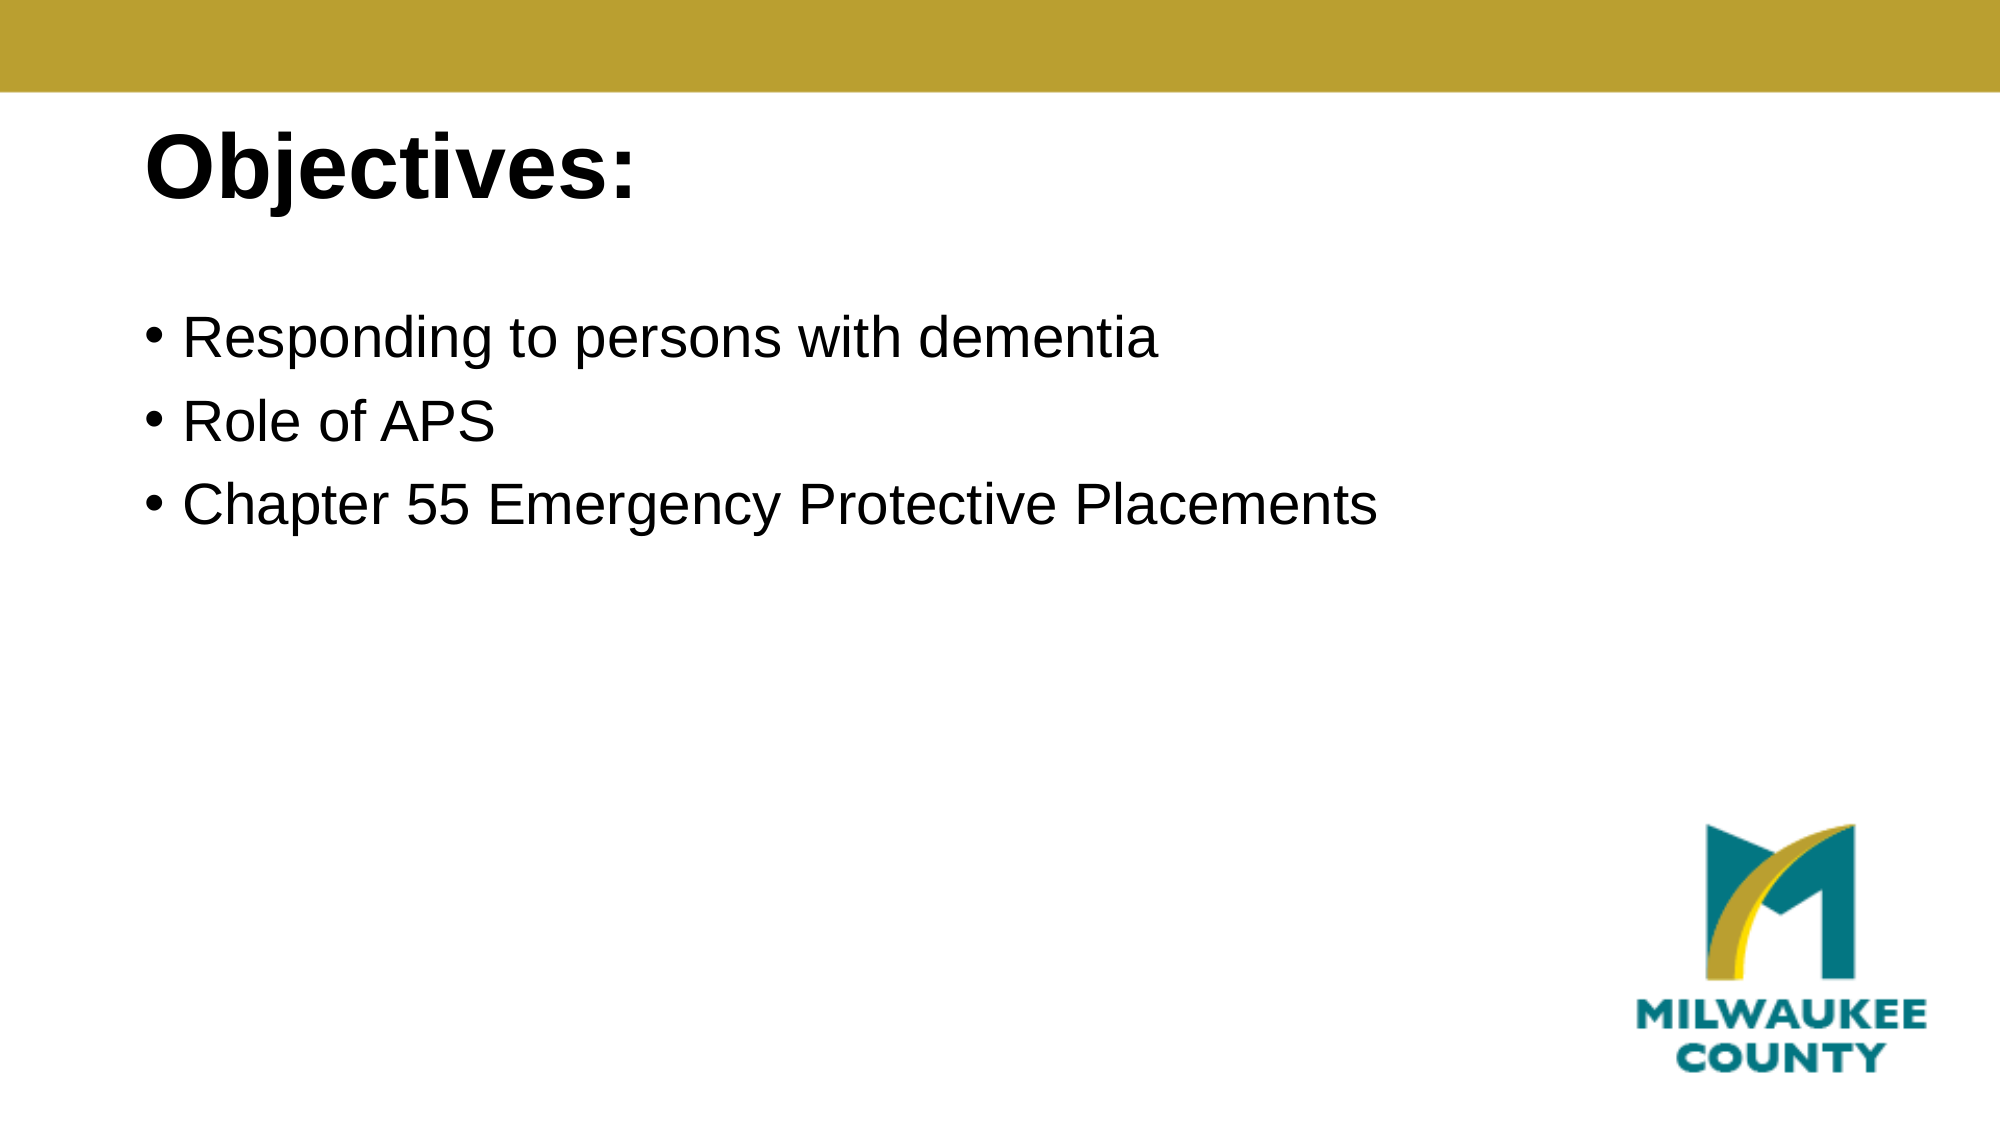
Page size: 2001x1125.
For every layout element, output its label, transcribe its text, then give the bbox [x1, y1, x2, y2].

title Objectives: [136, 59, 1863, 278]
list Responding to persons with dementia Role of APS Chapter 55 Emergency Protective Placements [136, 298, 1863, 1014]
picture [0, 0, 2000, 1125]
